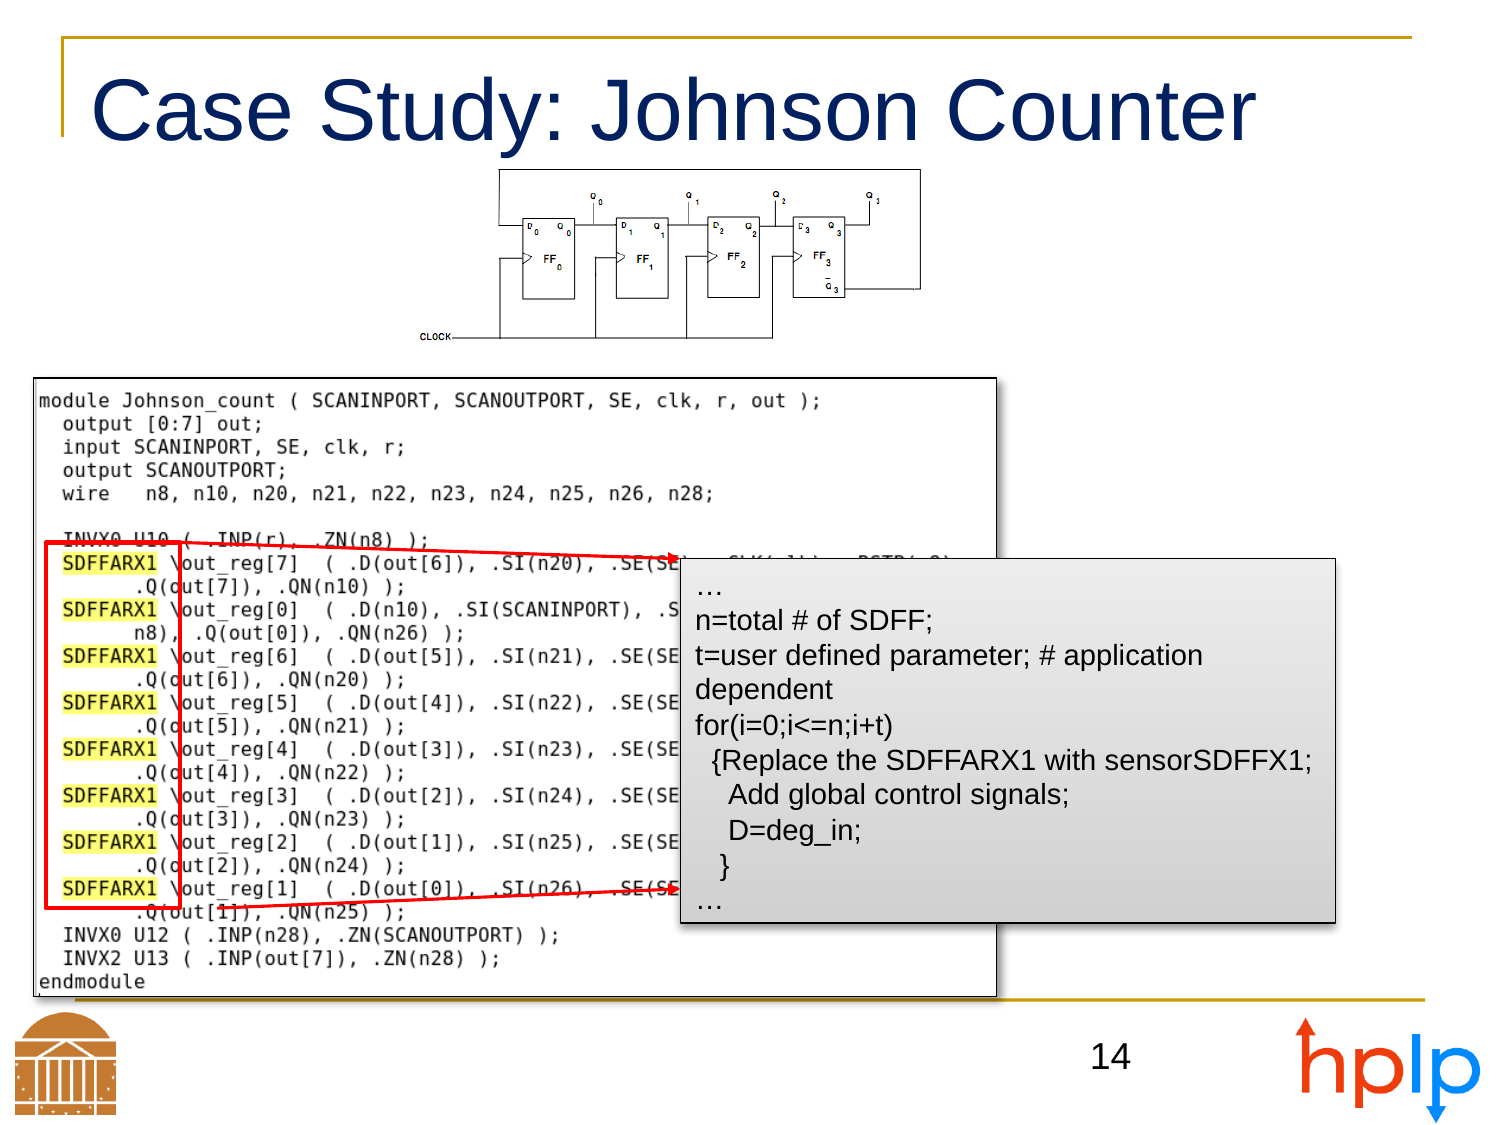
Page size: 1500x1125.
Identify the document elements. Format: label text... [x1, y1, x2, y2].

picture [15, 1012, 116, 1115]
picture [1257, 999, 1500, 1125]
slide_number 14 [1074, 1024, 1425, 1100]
title Case Study: Johnson Counter [75, 45, 1425, 183]
picture [419, 162, 926, 347]
picture [33, 378, 997, 997]
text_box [45, 542, 1337, 909]
